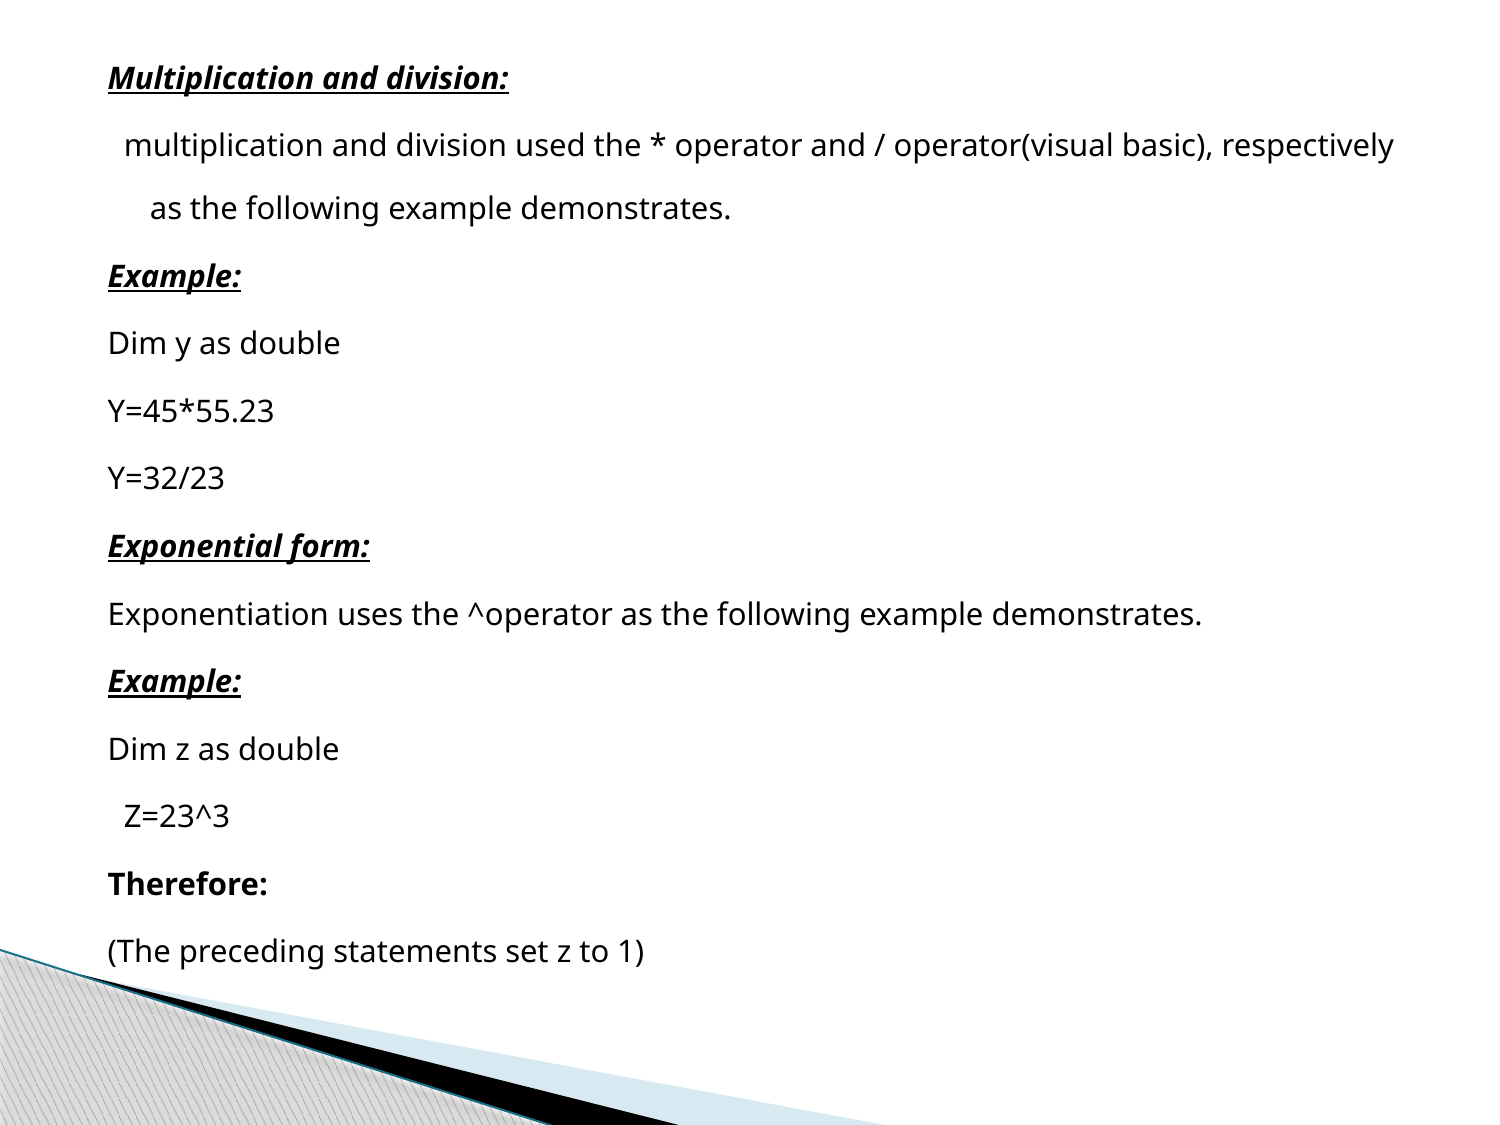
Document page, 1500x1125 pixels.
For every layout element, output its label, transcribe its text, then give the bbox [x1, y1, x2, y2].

list Multiplication and division: multiplication and division used the * operator and / operator(visual basic), respectively as the following example demonstrates. Example: Dim y as double Y=45*55.23 Y=32/23 Exponential form: Exponentiation uses the ^operator as the following example demonstrates. Example: Dim z as double Z=23^3 Therefore: (The preceding statements set z to 1) [75, 24, 1425, 986]
